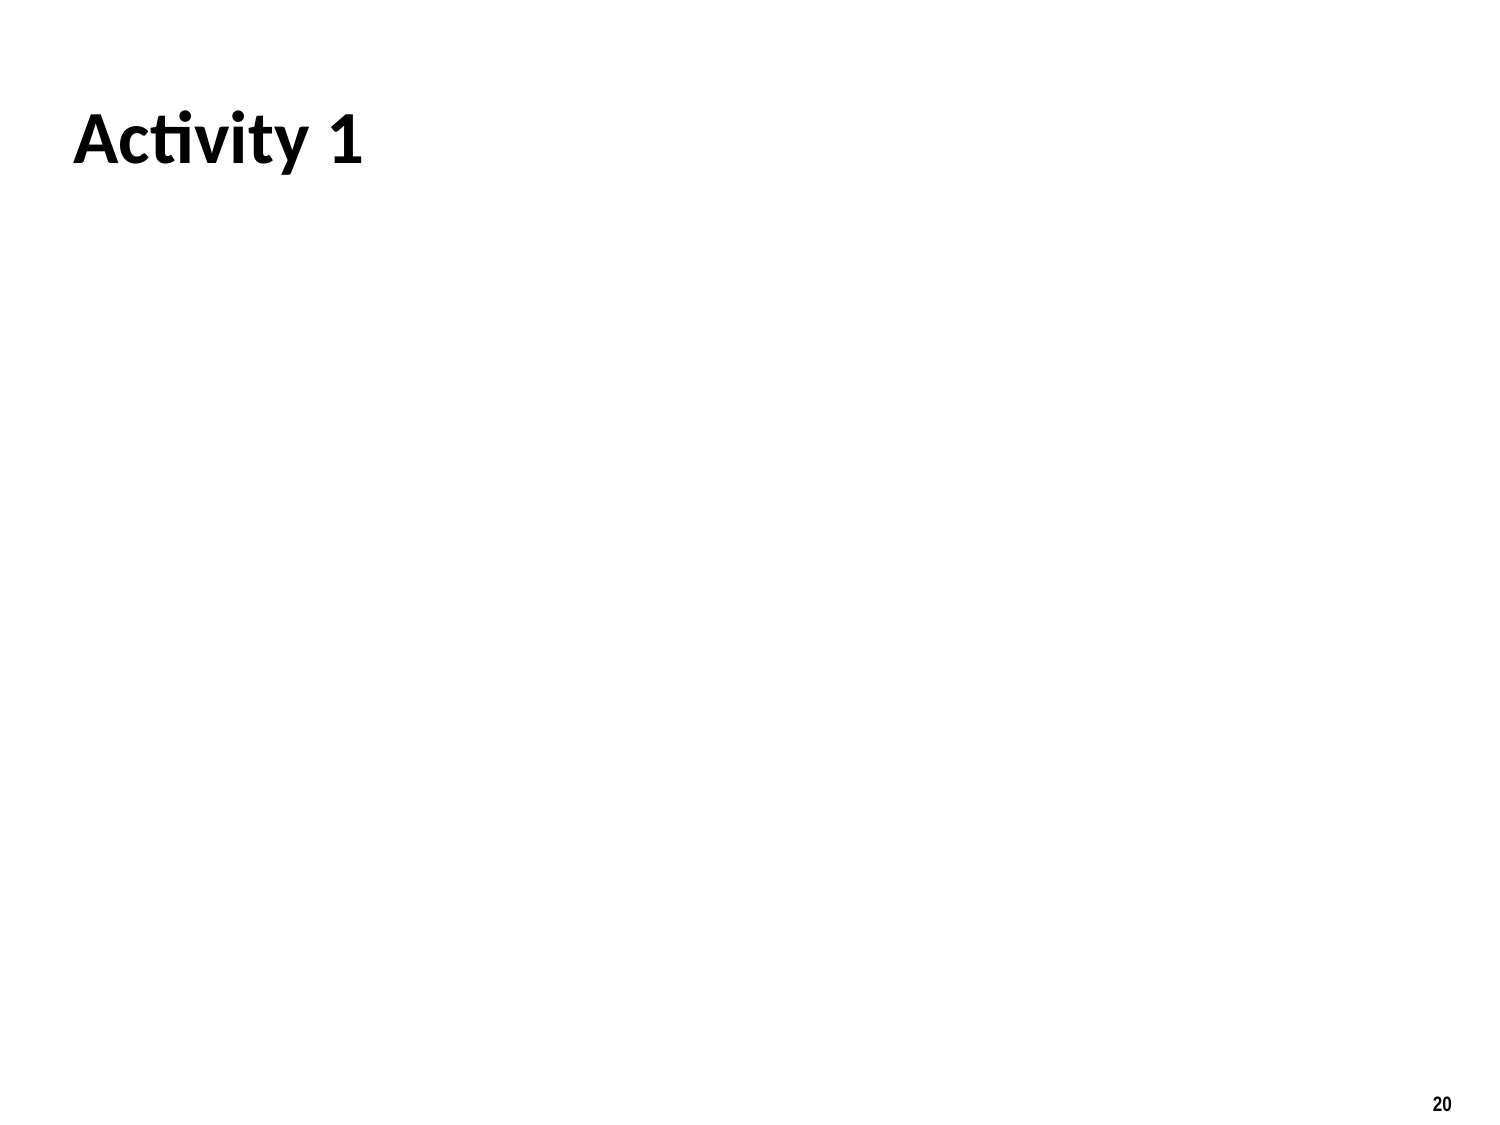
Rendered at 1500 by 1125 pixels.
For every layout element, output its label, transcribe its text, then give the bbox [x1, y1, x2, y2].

title Activity 1 [58, 71, 1305, 197]
